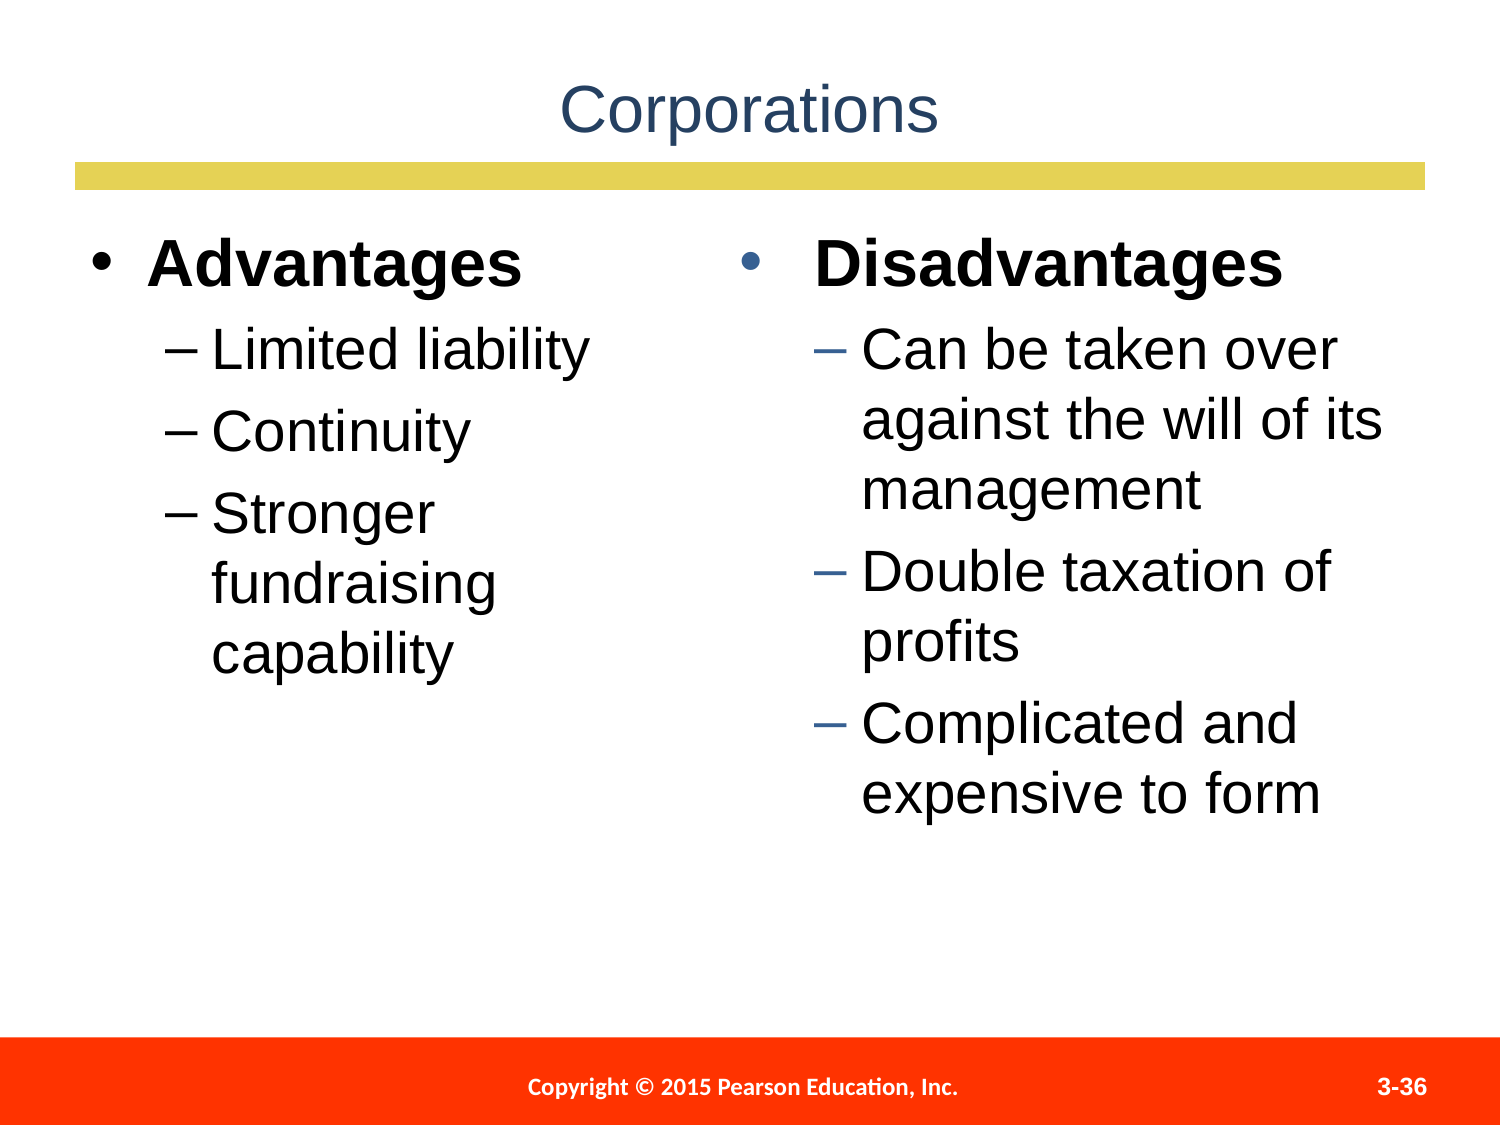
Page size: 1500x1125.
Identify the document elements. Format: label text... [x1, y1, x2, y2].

list Advantages Limited liability Continuity Stronger fundraising capability [74, 212, 726, 1013]
title Corporations [74, 12, 1426, 201]
text_box Disadvantages Can be taken over against the will of its management Double taxation of profits Complicated and expensive to form [725, 212, 1425, 961]
